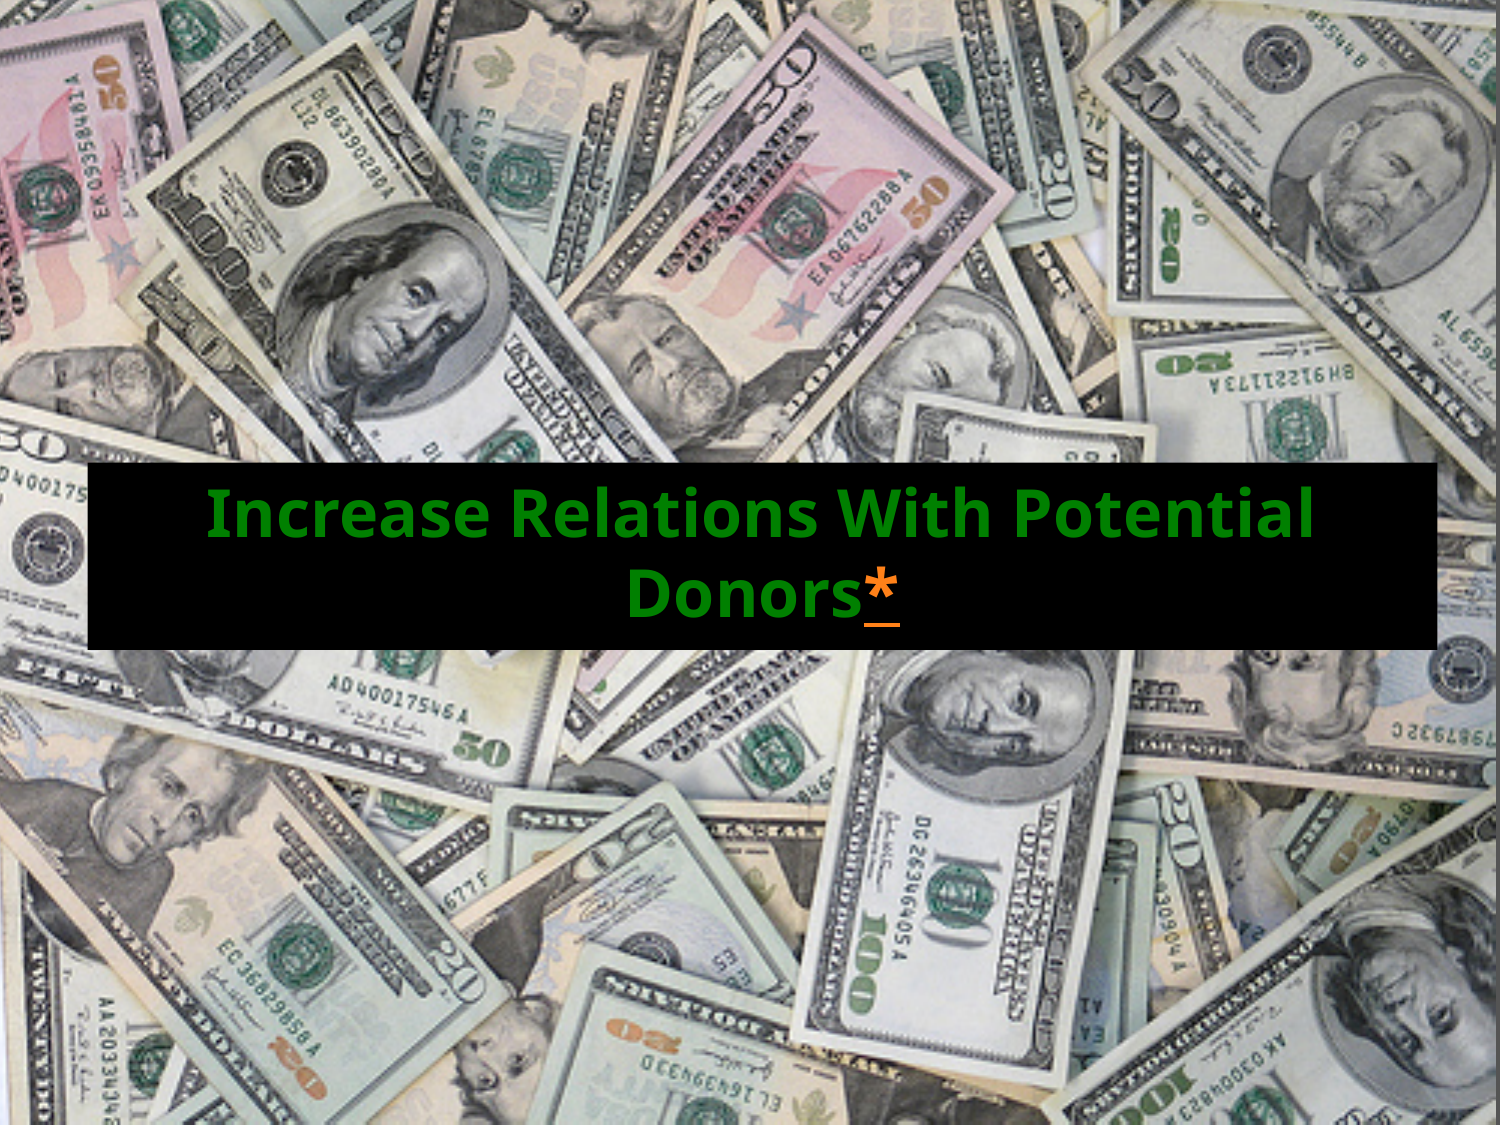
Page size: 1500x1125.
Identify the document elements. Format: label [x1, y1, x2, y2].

list [0, 0, 1500, 1125]
